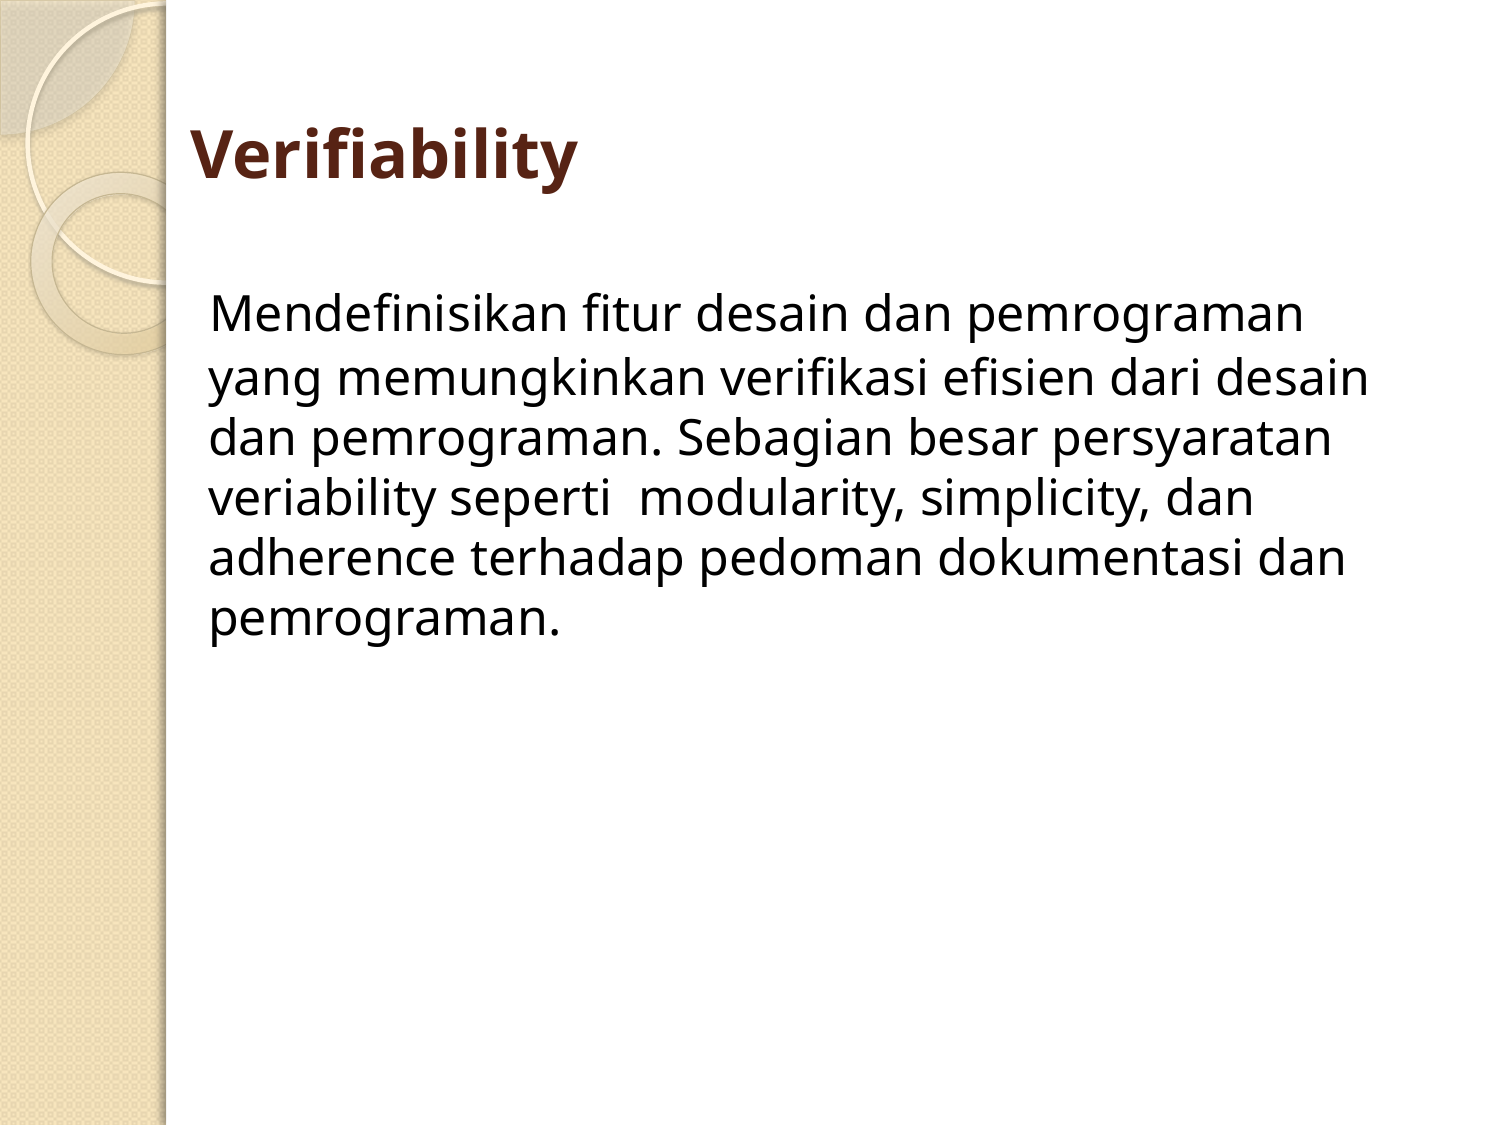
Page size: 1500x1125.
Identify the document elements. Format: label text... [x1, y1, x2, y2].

list Mendefinisikan fitur desain dan pemrograman yang memungkinkan verifikasi efisien dari desain dan pemrograman. Sebagian besar persyaratan veriability seperti modularity, simplicity, dan adherence terhadap pedoman dokumentasi dan pemrograman. [164, 257, 1394, 1046]
title Verifiability [175, 58, 1406, 247]
